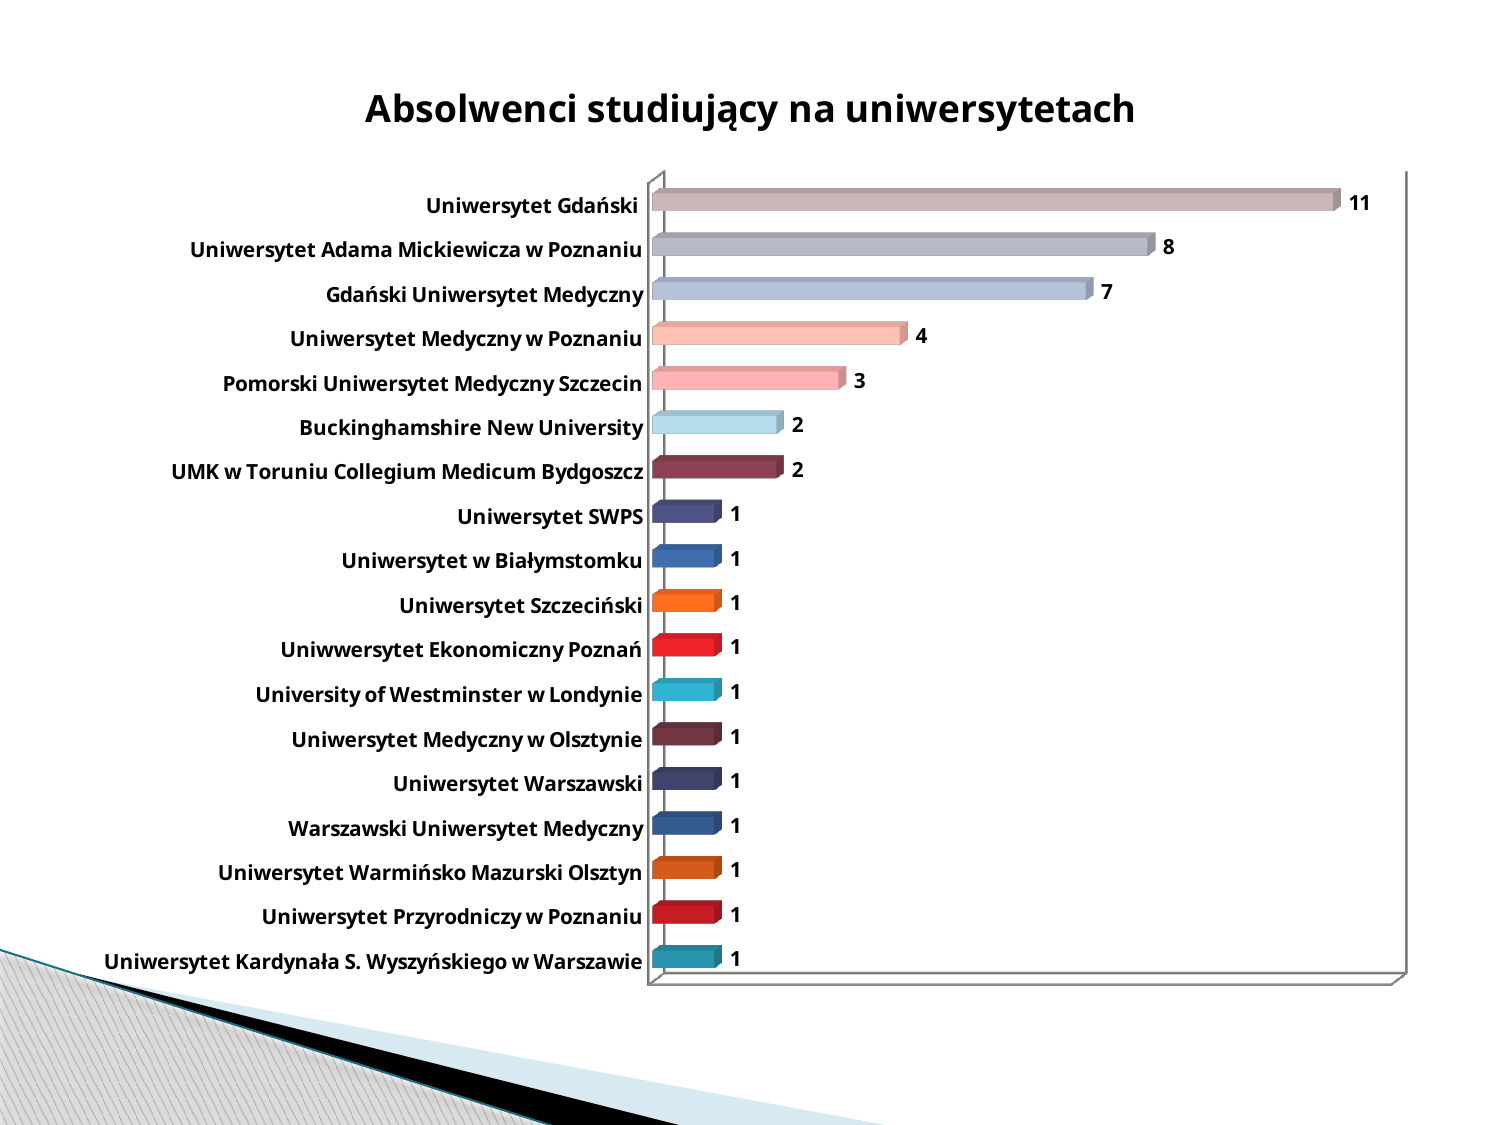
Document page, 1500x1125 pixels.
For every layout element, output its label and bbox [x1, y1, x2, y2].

chart [76, 42, 1436, 1012]
